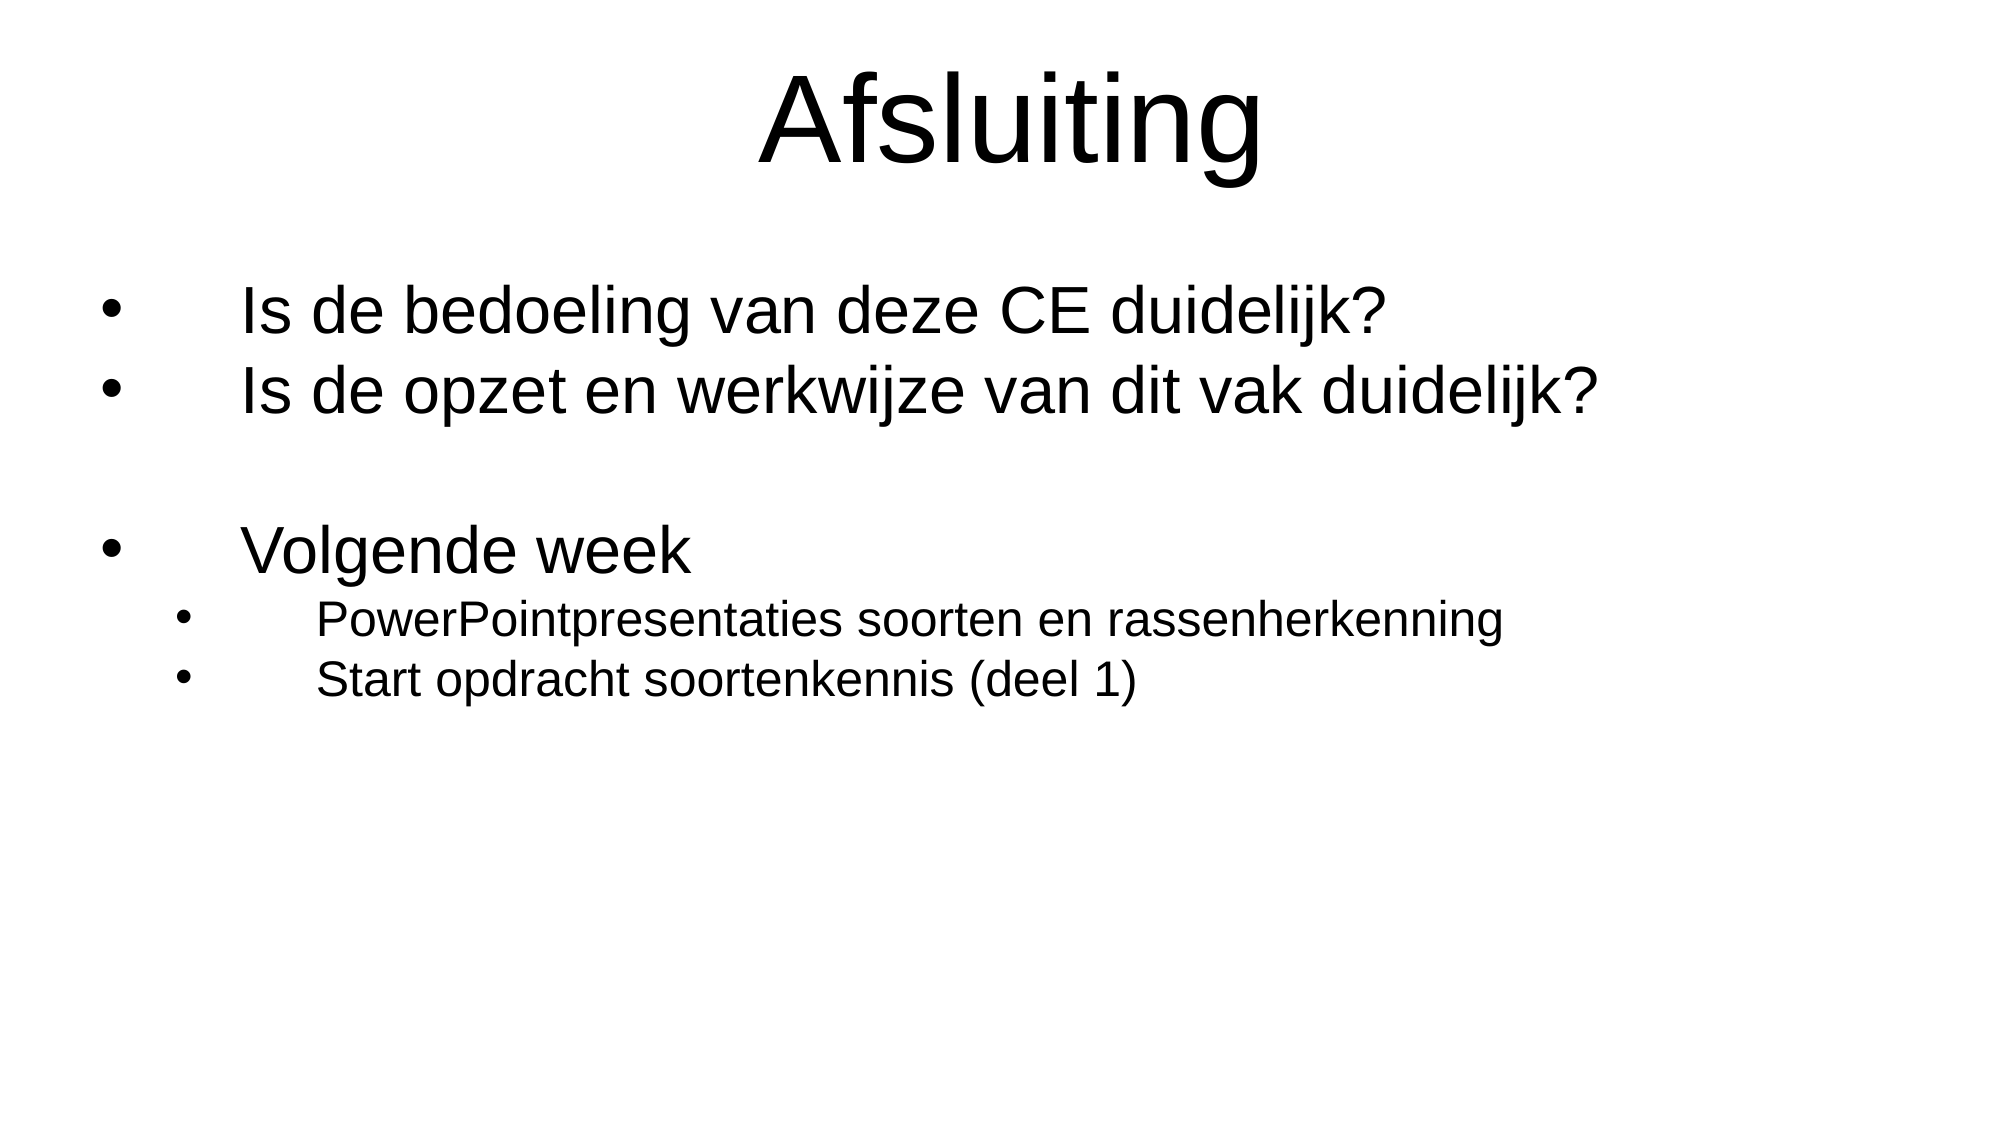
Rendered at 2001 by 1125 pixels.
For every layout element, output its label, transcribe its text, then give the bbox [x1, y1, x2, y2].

text_box Afsluiting Is de bedoeling van deze CE duidelijk? Is de opzet en werkwijze van dit vak duidelijk? Volgende week PowerPointpresentaties soorten en rassenherkenning Start opdracht soortenkennis (deel 1) [85, 29, 1940, 715]
